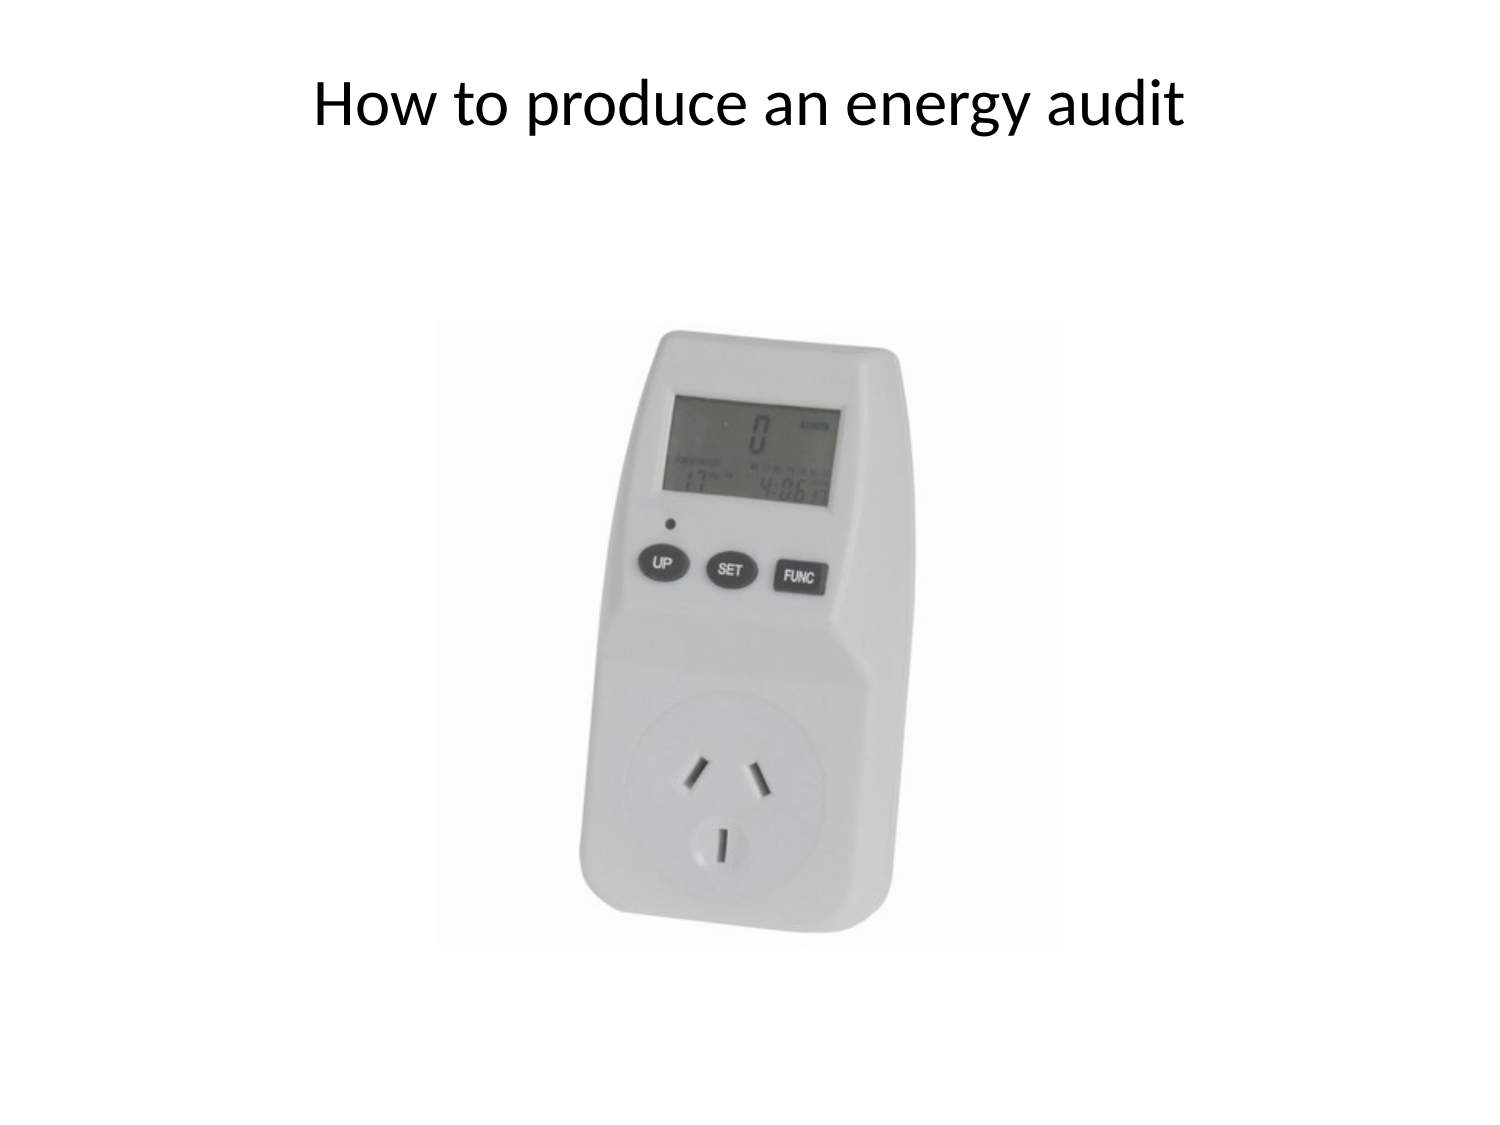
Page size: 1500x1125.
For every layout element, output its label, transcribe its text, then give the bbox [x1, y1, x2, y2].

title How to produce an energy audit [75, 45, 1425, 233]
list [437, 320, 1063, 947]
